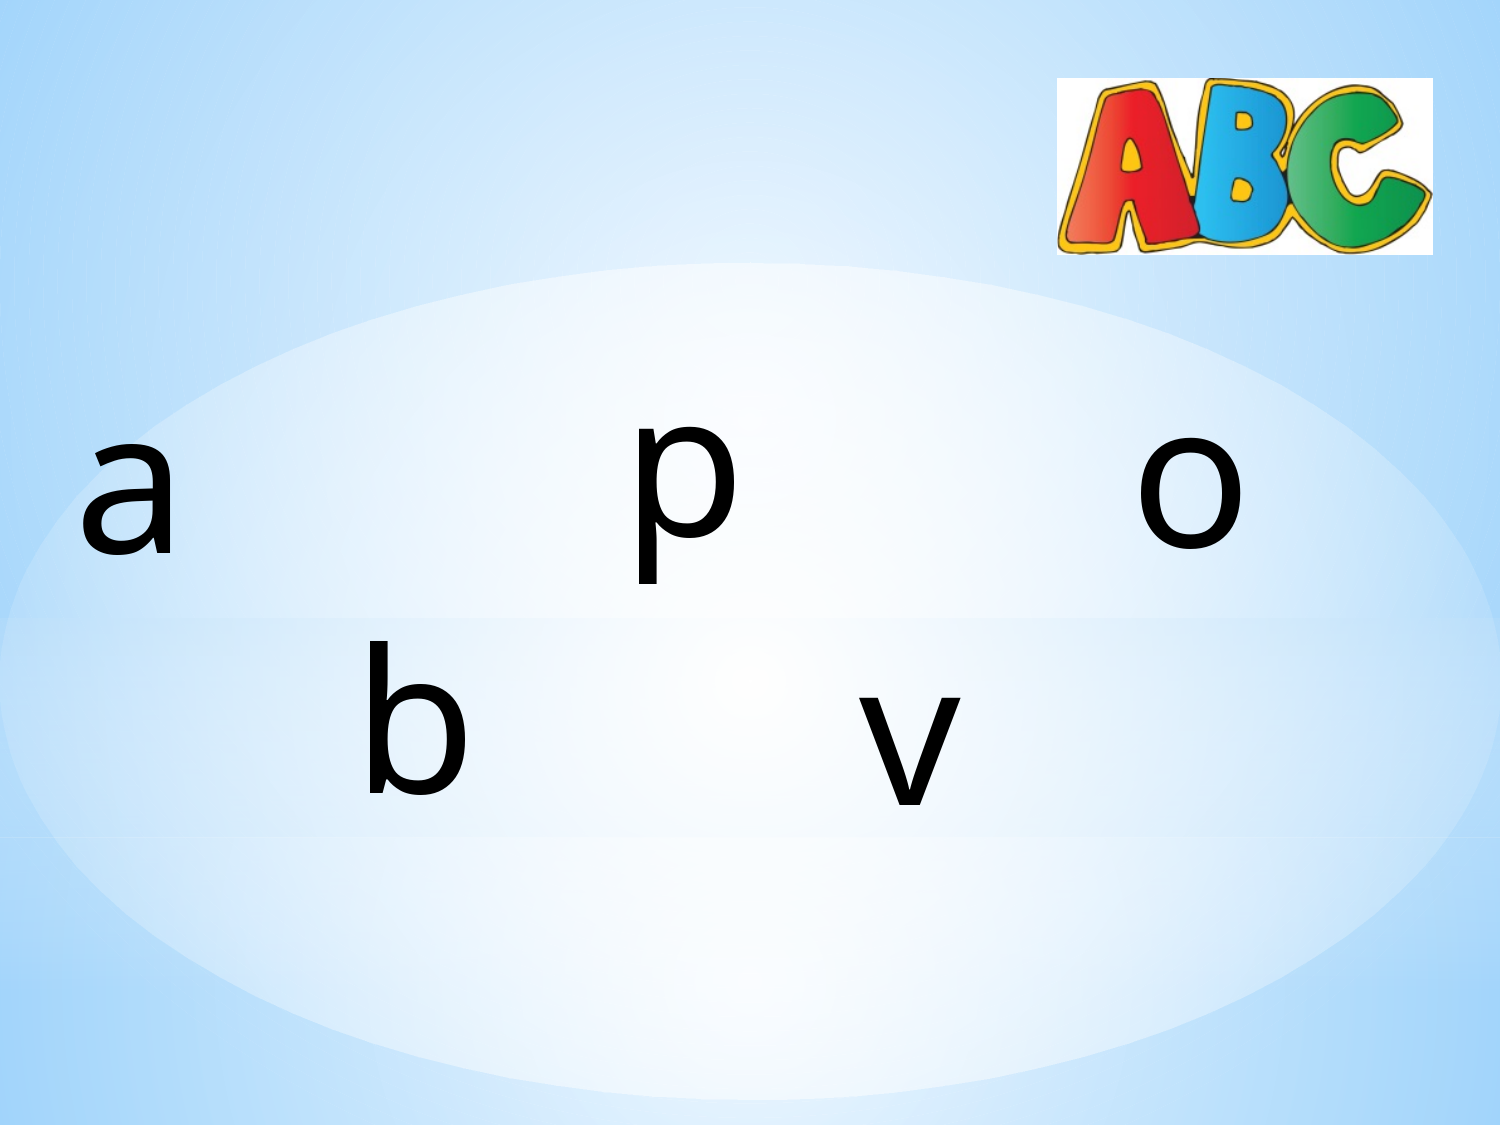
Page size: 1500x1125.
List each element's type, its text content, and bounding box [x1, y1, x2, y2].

picture [1056, 77, 1433, 255]
text_box b [338, 586, 551, 841]
text_box p [608, 328, 786, 584]
text_box v [844, 597, 1010, 853]
text_box o [1116, 340, 1300, 596]
text_box a [60, 346, 344, 602]
